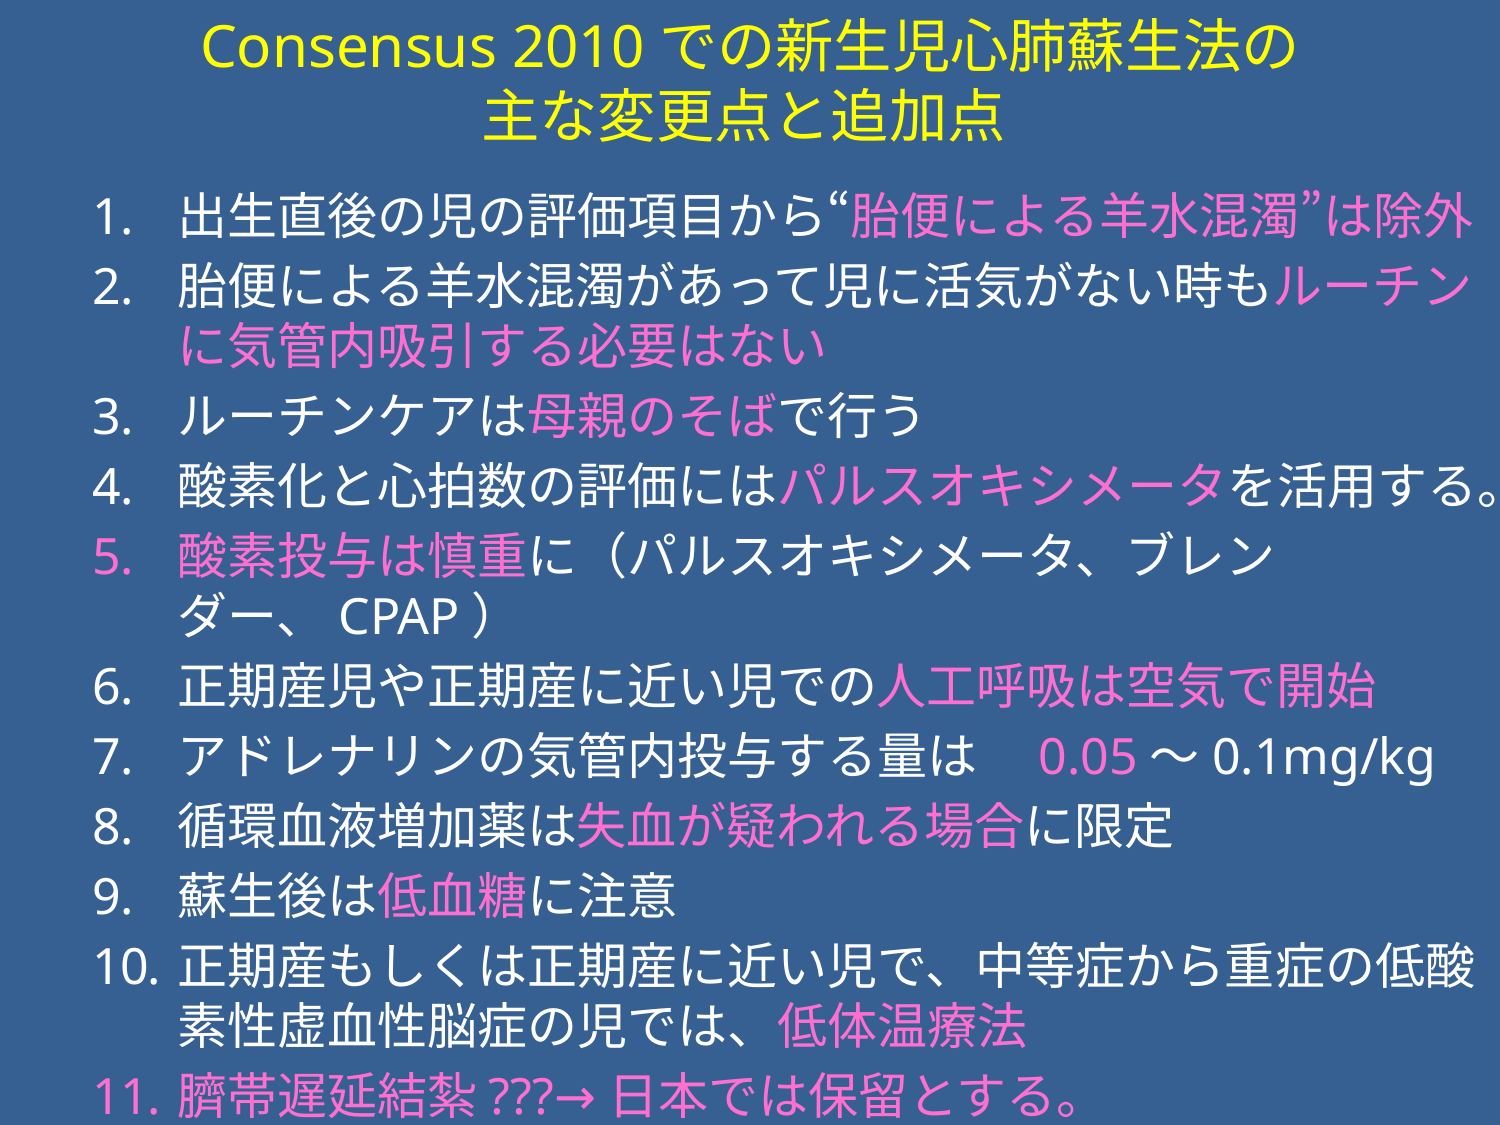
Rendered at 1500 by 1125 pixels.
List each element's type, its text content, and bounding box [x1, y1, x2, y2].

list 出生直後の児の評価項目から“胎便による羊水混濁”は除外 胎便による羊水混濁があって児に活気がない時もルーチンに気管内吸引する必要はない ルーチンケアは母親のそばで行う 酸素化と心拍数の評価にはパルスオキシメータを活用する。 酸素投与は慎重に（パルスオキシメータ、ブレンダー、CPAP） 正期産児や正期産に近い児での人工呼吸は空気で開始 アドレナリンの気管内投与する量は 0.05～0.1mg/kg 循環血液増加薬は失血が疑われる場合に限定 蘇生後は低血糖に注意 正期産もしくは正期産に近い児で、中等症から重症の低酸素性虚血性脳症の児では、低体温療法 臍帯遅延結紮???→日本では保留とする。 [77, 176, 1500, 852]
title Consensus 2010での新生児心肺蘇生法の 主な変更点と追加点 [112, 0, 1388, 173]
